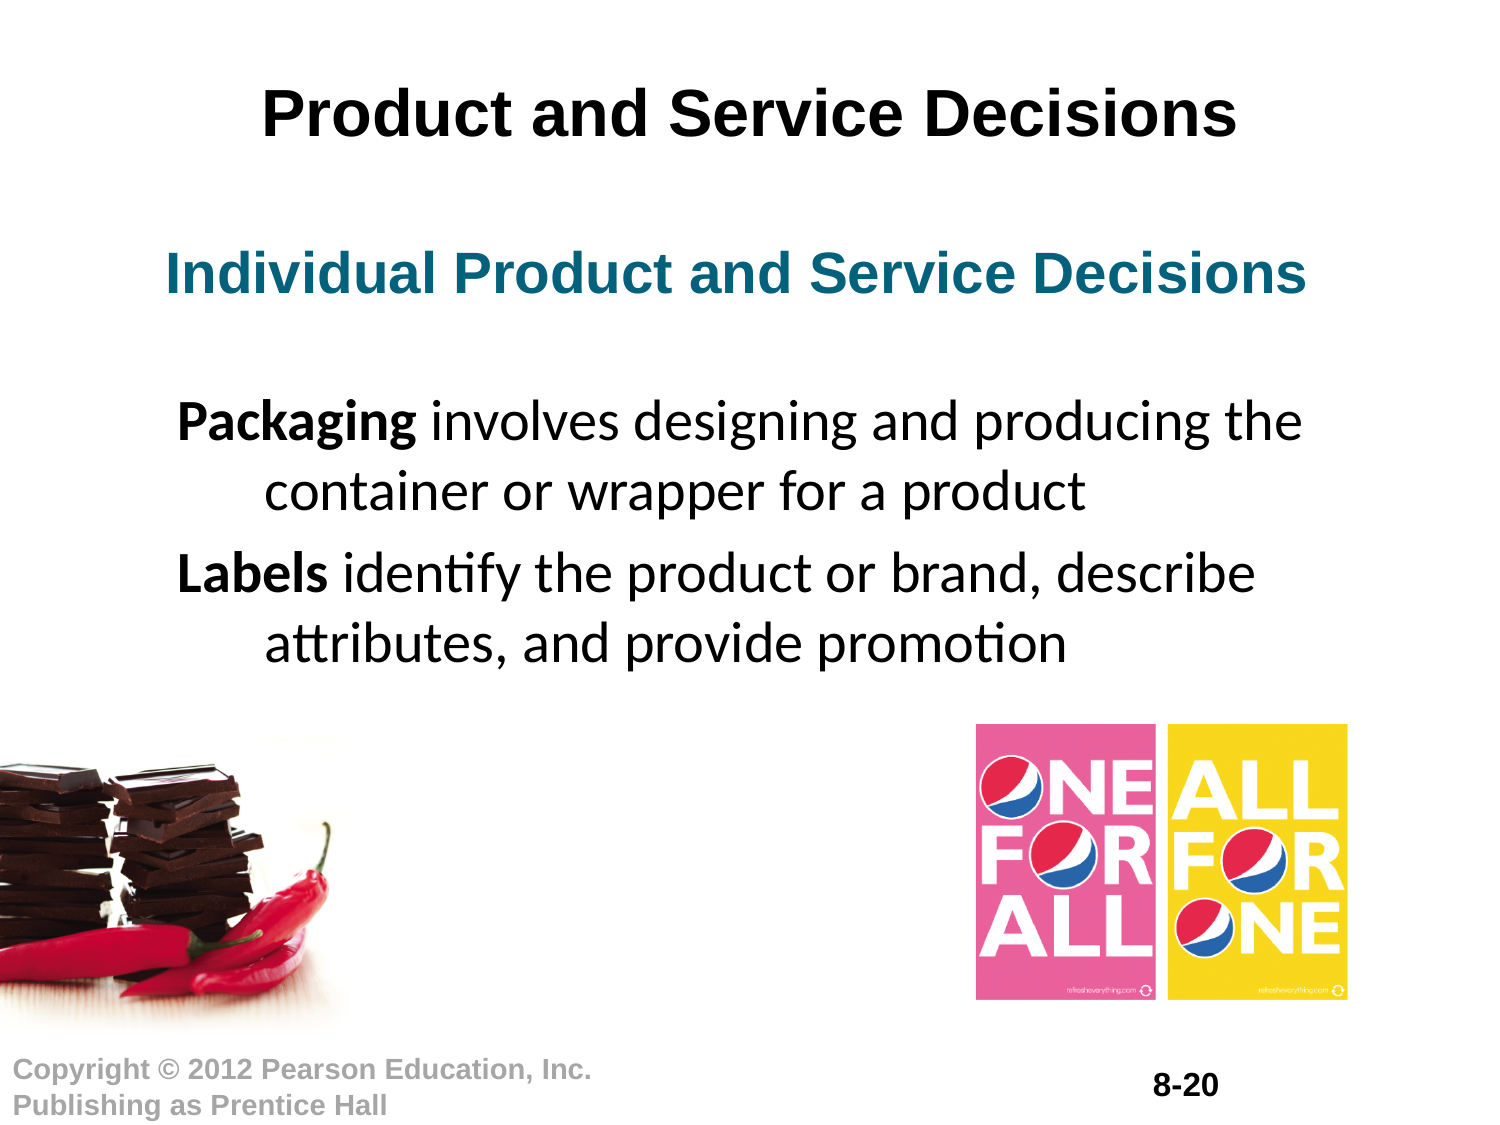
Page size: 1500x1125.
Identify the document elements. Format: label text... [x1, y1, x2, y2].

list Individual Product and Service Decisions [149, 237, 1326, 313]
list Packaging involves designing and producing the container or wrapper for a product Labels identify the product or brand, describe attributes, and provide promotion [162, 374, 1363, 863]
title Product and Service Decisions [112, 37, 1388, 188]
picture [0, 737, 361, 1038]
picture [974, 724, 1349, 1000]
